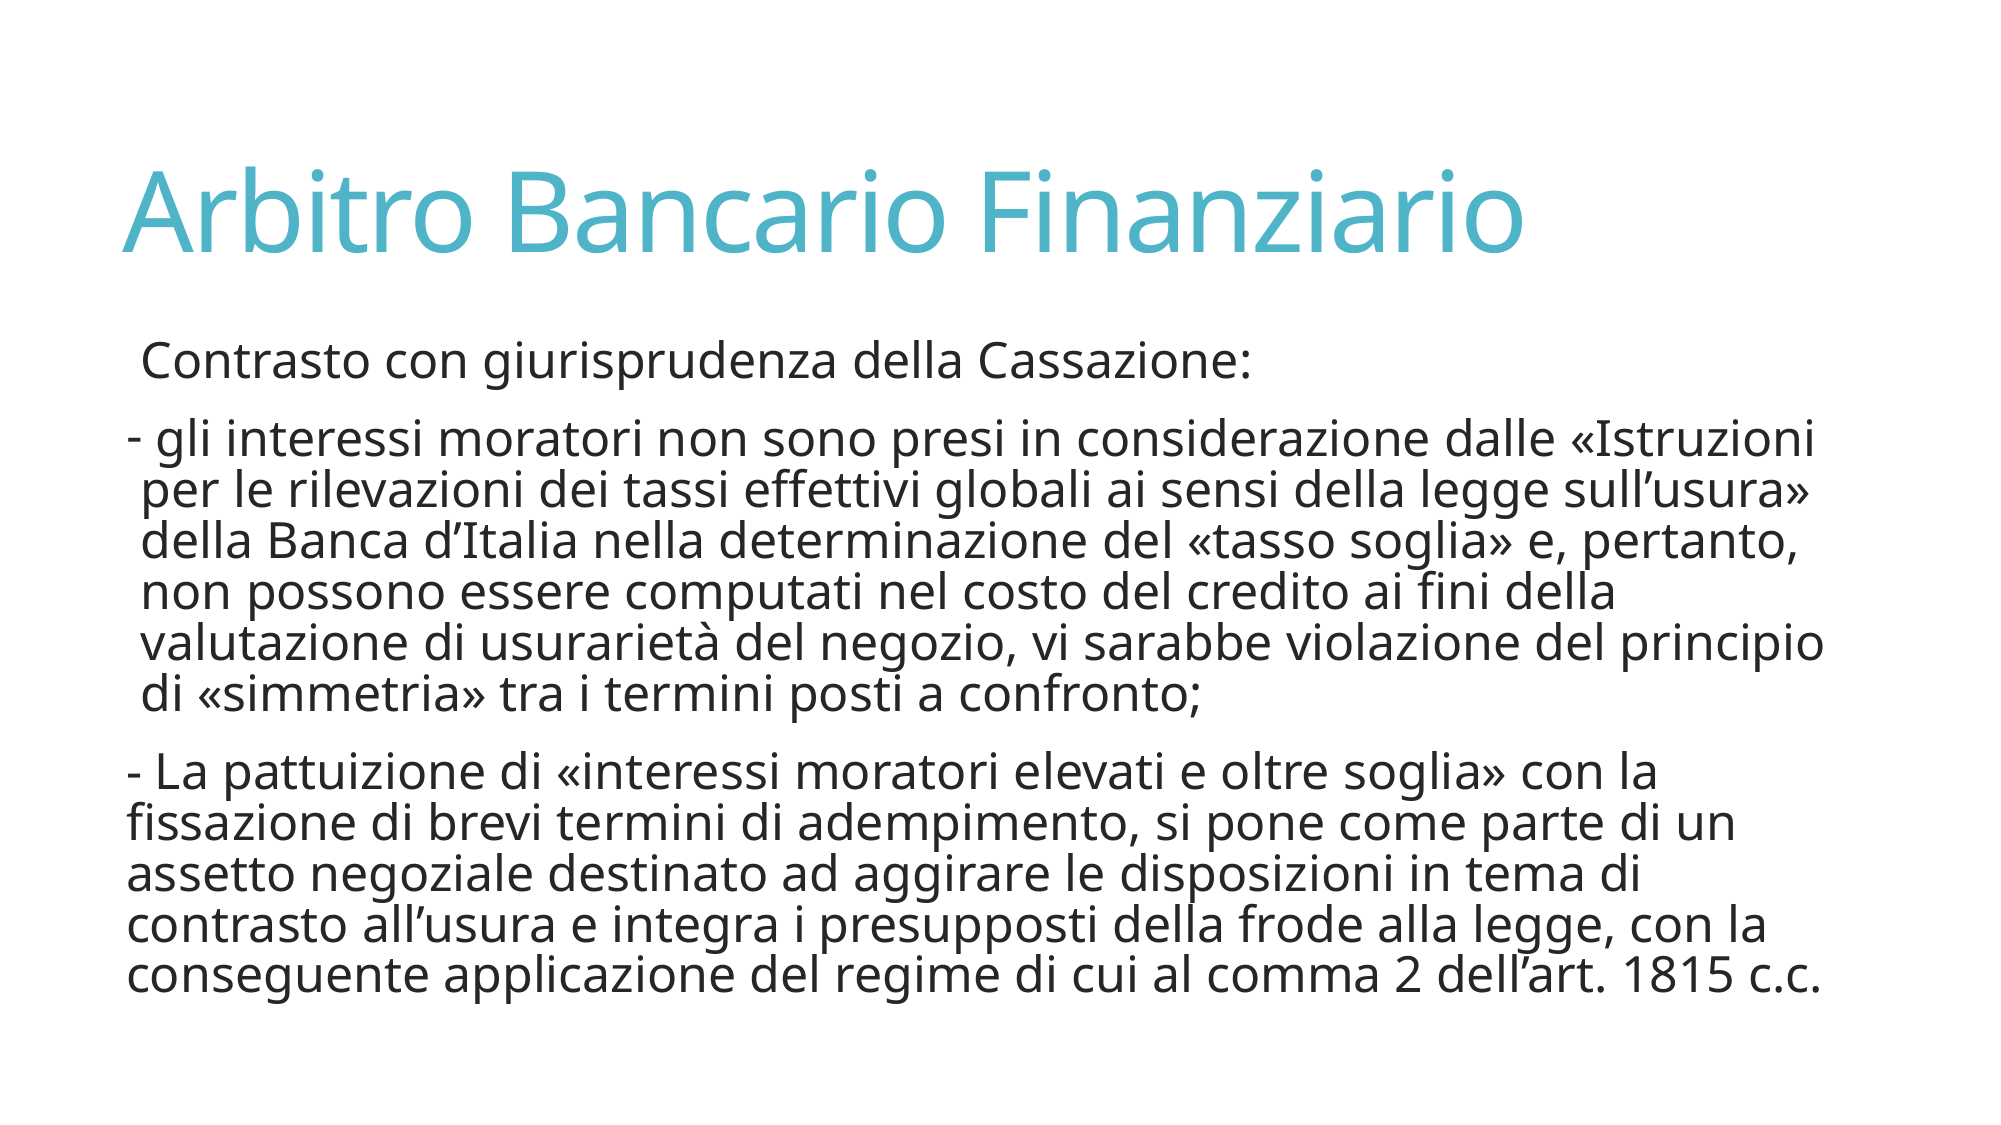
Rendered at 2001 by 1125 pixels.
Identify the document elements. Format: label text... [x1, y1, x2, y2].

list Contrasto con giurisprudenza della Cassazione: gli interessi moratori non sono presi in considerazione dalle «Istruzioni per le rilevazioni dei tassi effettivi globali ai sensi della legge sull’usura» della Banca d’Italia nella determinazione del «tasso soglia» e, pertanto, non possono essere computati nel costo del credito ai fini della valutazione di usurarietà del negozio, vi sarabbe violazione del principio di «simmetria» tra i termini posti a confronto; - La pattuizione di «interessi moratori elevati e oltre soglia» con la fissazione di brevi termini di adempimento, si pone come parte di un assetto negoziale destinato ad aggirare le disposizioni in tema di contrasto all’usura e integra i presupposti della frode alla legge, con la conseguente applicazione del regime di cui al comma 2 dell’art. 1815 c.c. [110, 329, 1876, 949]
title Arbitro Bancario Finanziario [107, 82, 1875, 354]
